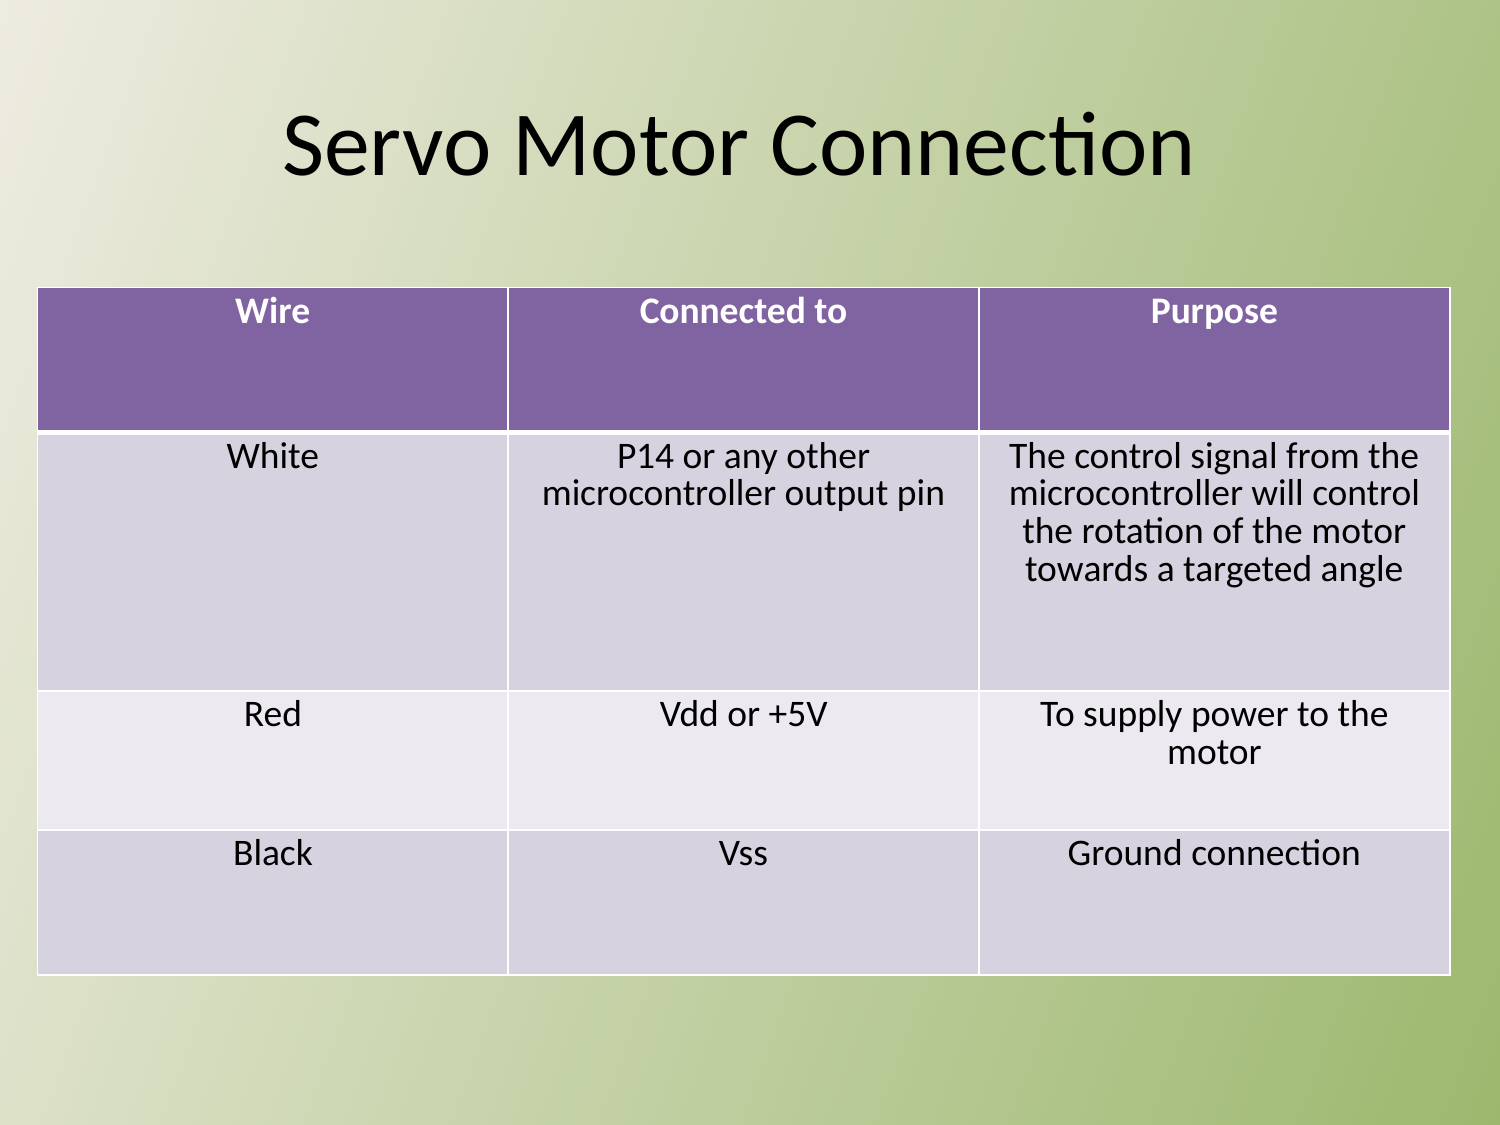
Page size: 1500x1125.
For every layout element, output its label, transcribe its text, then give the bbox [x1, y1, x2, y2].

table_cell To supply power to the motor [980, 692, 1449, 829]
table_cell Vdd or +5V [509, 692, 978, 829]
table_cell White [38, 435, 507, 690]
title Servo Motor Connection [75, 45, 1425, 233]
table_cell P14 or any other microcontroller output pin [509, 435, 978, 690]
table_header Connected to [509, 288, 978, 430]
table_cell Black [38, 831, 507, 974]
table_header Wire [38, 288, 507, 430]
table_cell The control signal from the microcontroller will control the rotation of the motor towards a targeted angle [980, 435, 1449, 690]
table_header Purpose [980, 288, 1449, 430]
table_cell Red [38, 692, 507, 829]
table_cell Ground connection [980, 831, 1449, 974]
table_cell Vss [509, 831, 978, 974]
